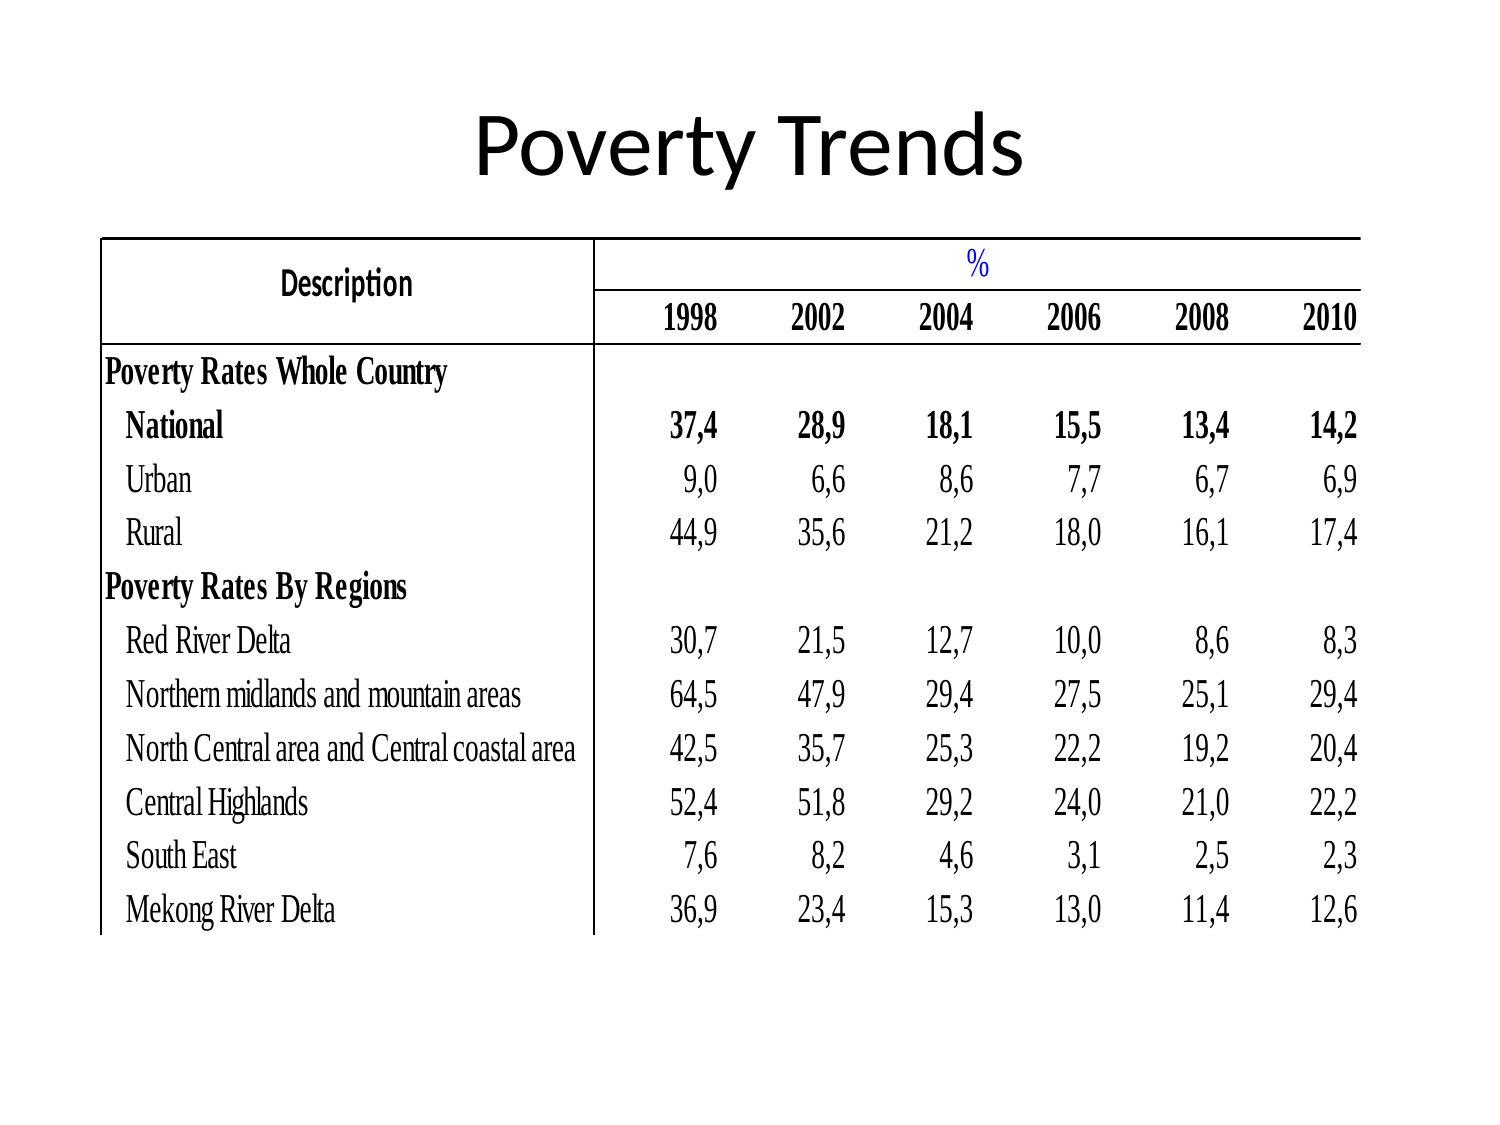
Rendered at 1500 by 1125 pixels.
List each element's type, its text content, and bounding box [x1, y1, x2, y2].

title Poverty Trends [75, 45, 1425, 233]
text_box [99, 237, 1363, 938]
